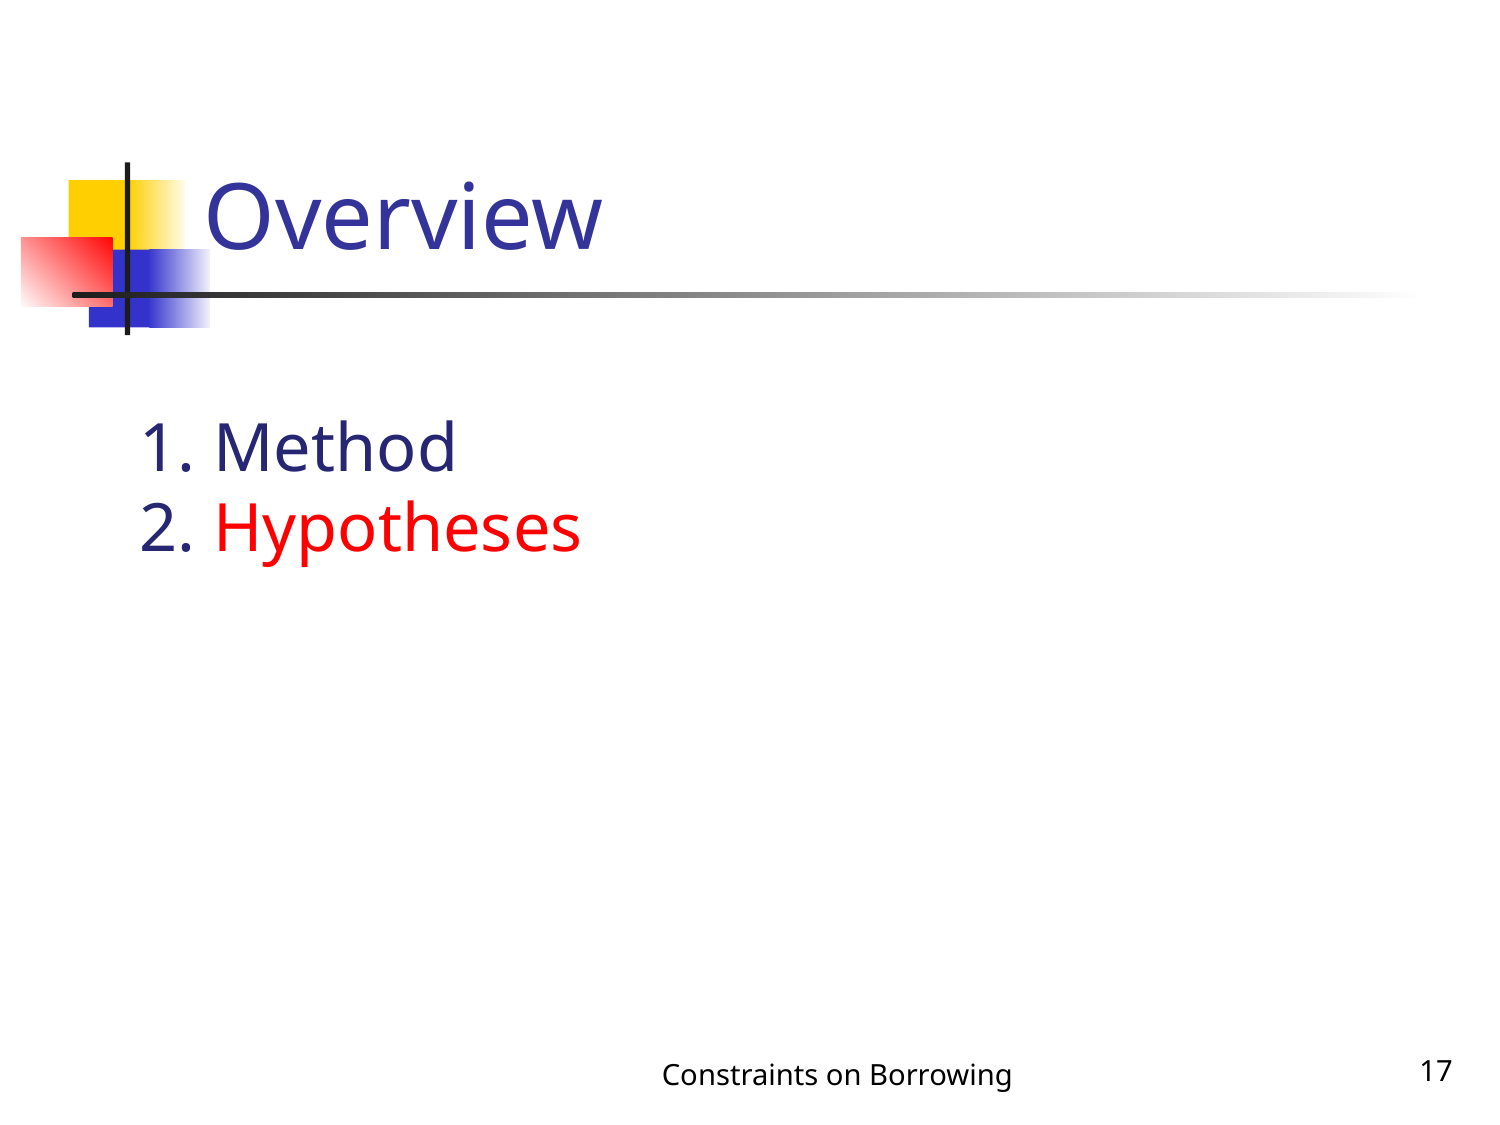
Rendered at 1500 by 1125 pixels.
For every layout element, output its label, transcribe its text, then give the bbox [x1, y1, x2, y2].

title Overview [188, 34, 1468, 276]
text_box 1. Method 2. Hypotheses [125, 397, 767, 572]
footer Constraints on Borrowing [599, 1023, 1076, 1100]
slide_number 17 [1154, 1023, 1468, 1100]
